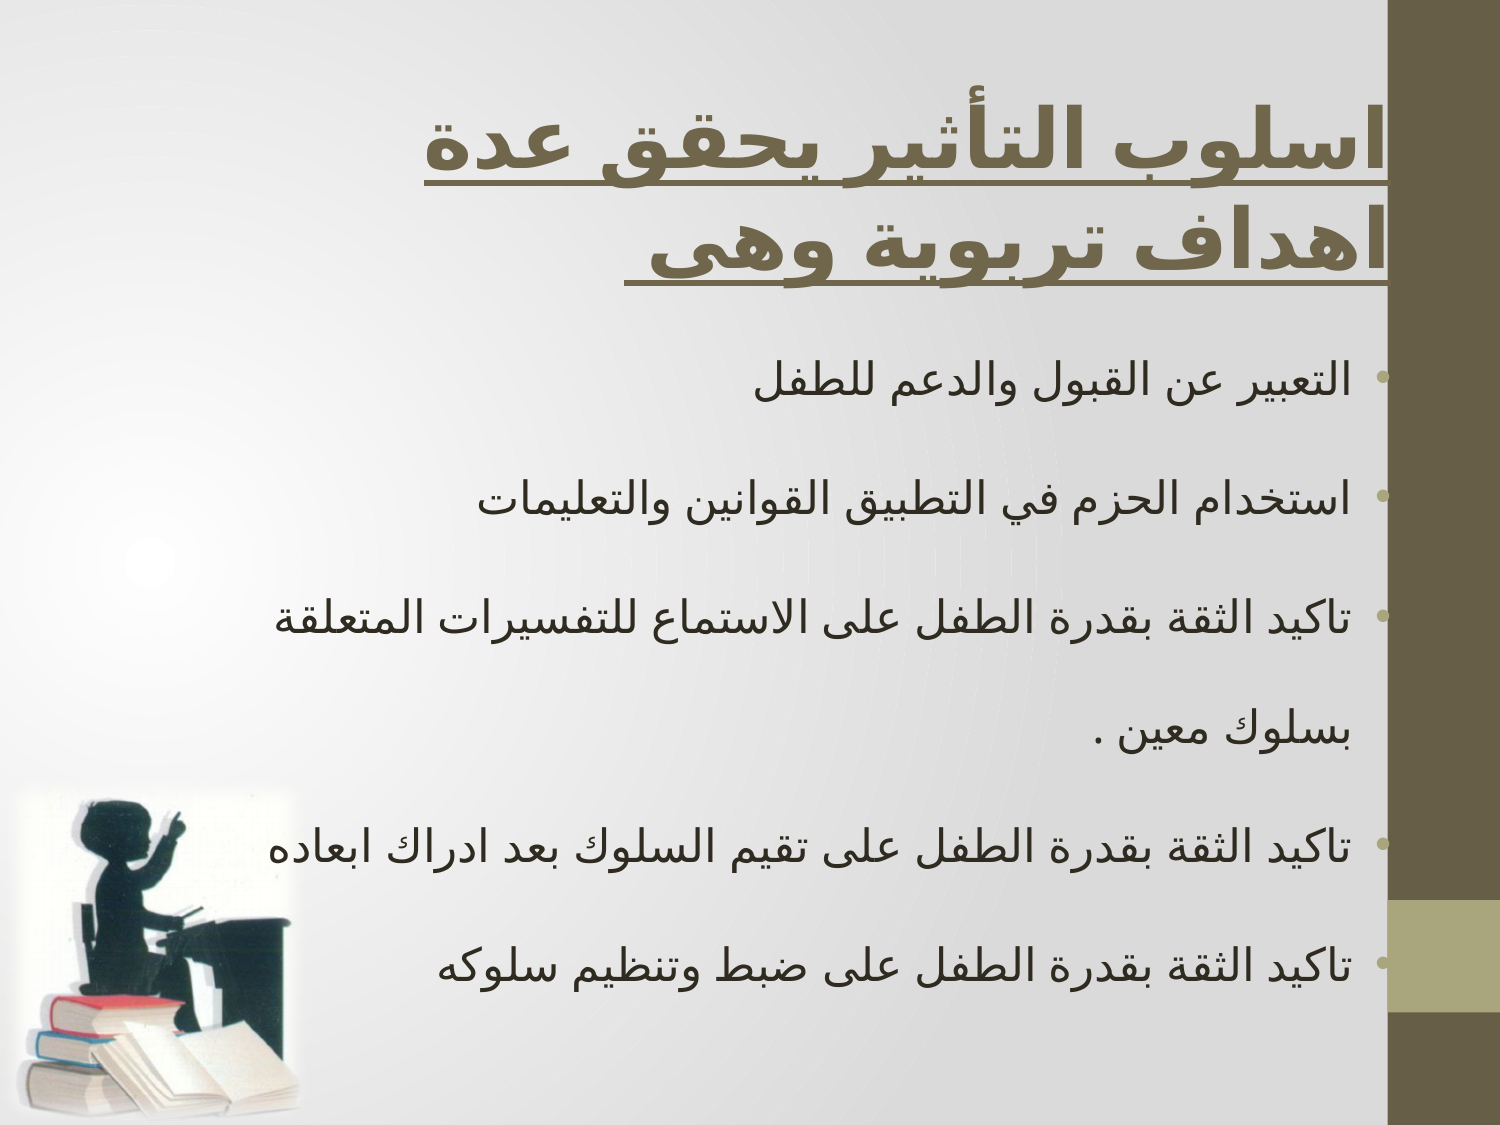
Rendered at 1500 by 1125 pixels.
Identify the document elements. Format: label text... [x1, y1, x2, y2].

picture [0, 772, 311, 1125]
list اسلوب التأثير يحقق عدة اهداف تربوية وهى التعبير عن القبول والدعم للطفل استخدام الحزم في التطبيق القوانين والتعليمات تاكيد الثقة بقدرة الطفل على الاستماع للتفسيرات المتعلقة بسلوك معين . تاكيد الثقة بقدرة الطفل على تقيم السلوك بعد ادراك ابعاده تاكيد الثقة بقدرة الطفل على ضبط وتنظيم سلوكه [175, 78, 1425, 1067]
